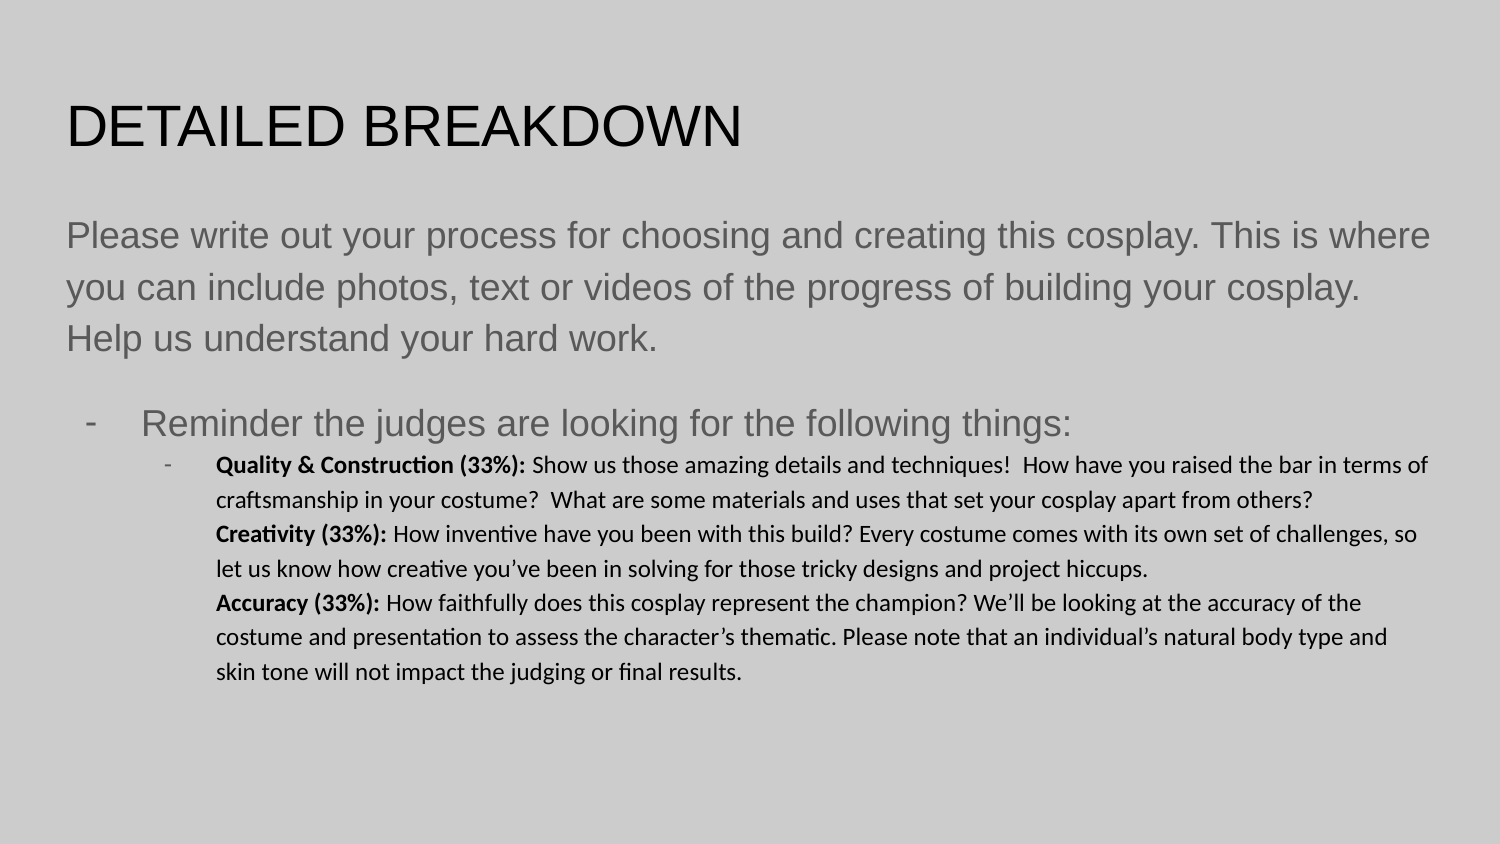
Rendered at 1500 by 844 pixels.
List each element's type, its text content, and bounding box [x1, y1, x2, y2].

title DETAILED BREAKDOWN [51, 72, 1449, 167]
list Please write out your process for choosing and creating this cosplay. This is where you can include photos, text or videos of the progress of building your cosplay. Help us understand your hard work. Reminder the judges are looking for the following things: Quality & Construction (33%): Show us those amazing details and techniques! How have you raised the bar in terms of craftsmanship in your costume? What are some materials and uses that set your cosplay apart from others? Creativity (33%): How inventive have you been with this build? Every costume comes with its own set of challenges, so let us know how creative you’ve been in solving for those tricky designs and project hiccups. Accuracy (33%): How faithfully does this cosplay represent the champion? We’ll be looking at the accuracy of the costume and presentation to assess the character’s thematic. Please note that an individual’s natural body type and skin tone will not impact the judging or final results. [51, 189, 1449, 750]
